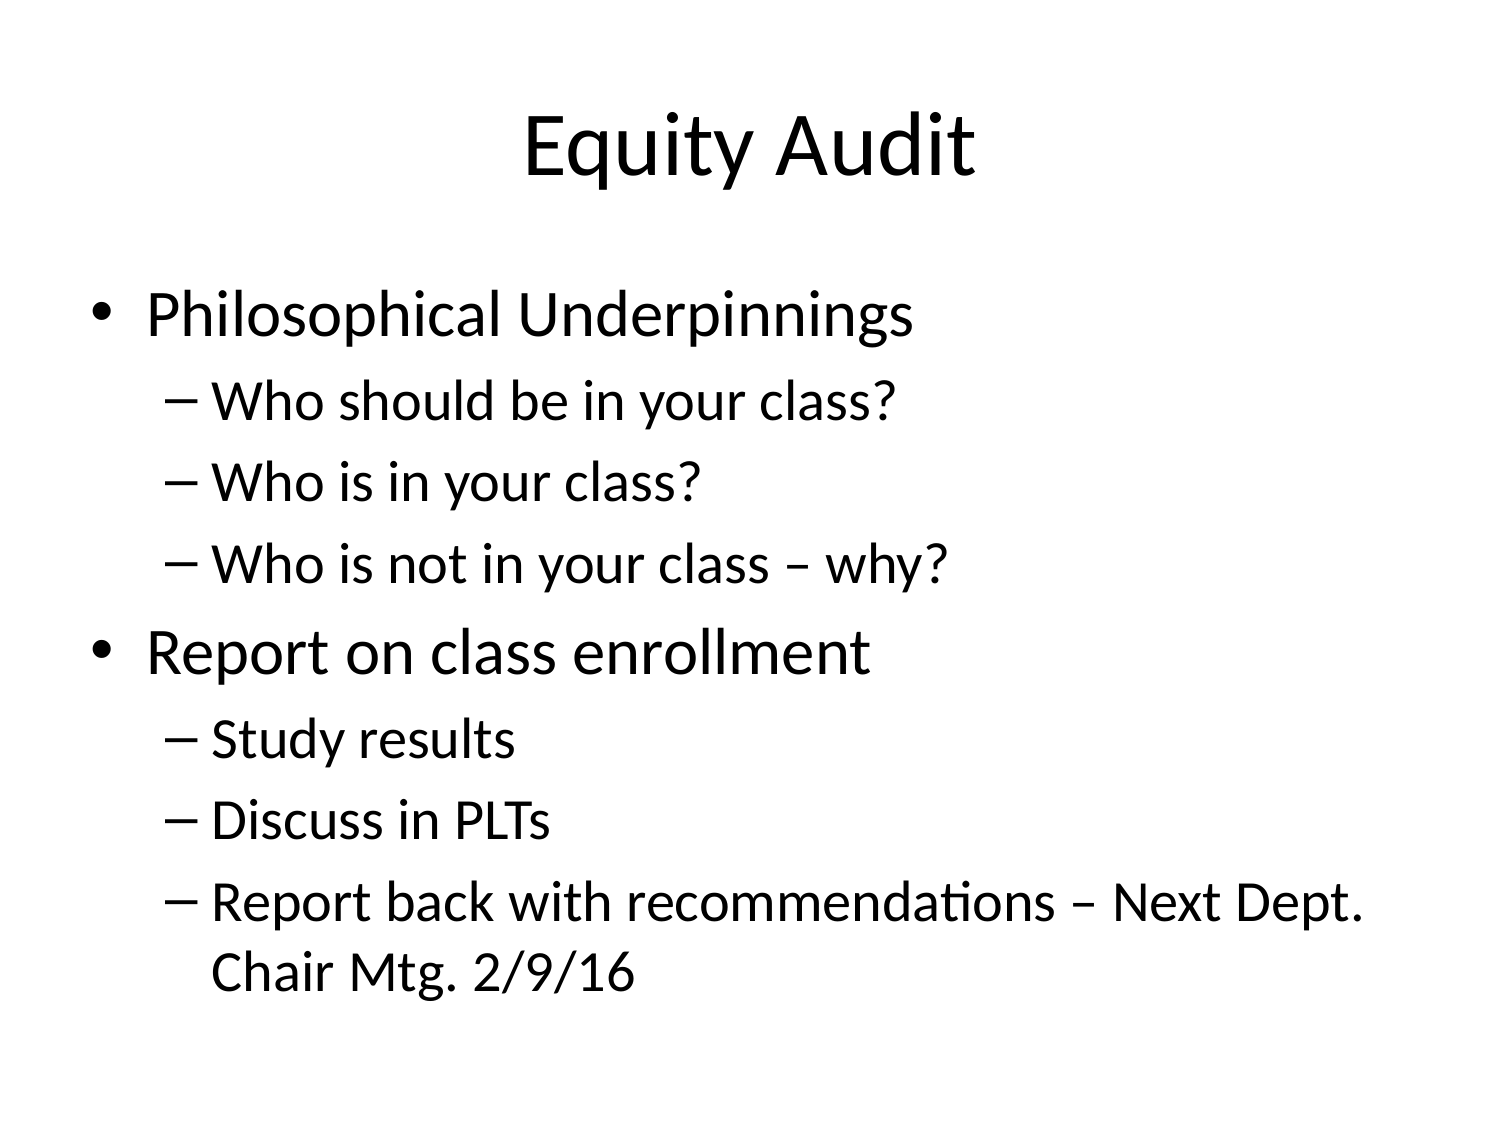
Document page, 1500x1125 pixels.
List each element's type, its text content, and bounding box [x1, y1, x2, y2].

title Equity Audit [75, 45, 1425, 233]
list Philosophical Underpinnings Who should be in your class? Who is in your class? Who is not in your class – why? Report on class enrollment Study results Discuss in PLTs Report back with recommendations – Next Dept. Chair Mtg. 2/9/16 [75, 262, 1425, 1046]
